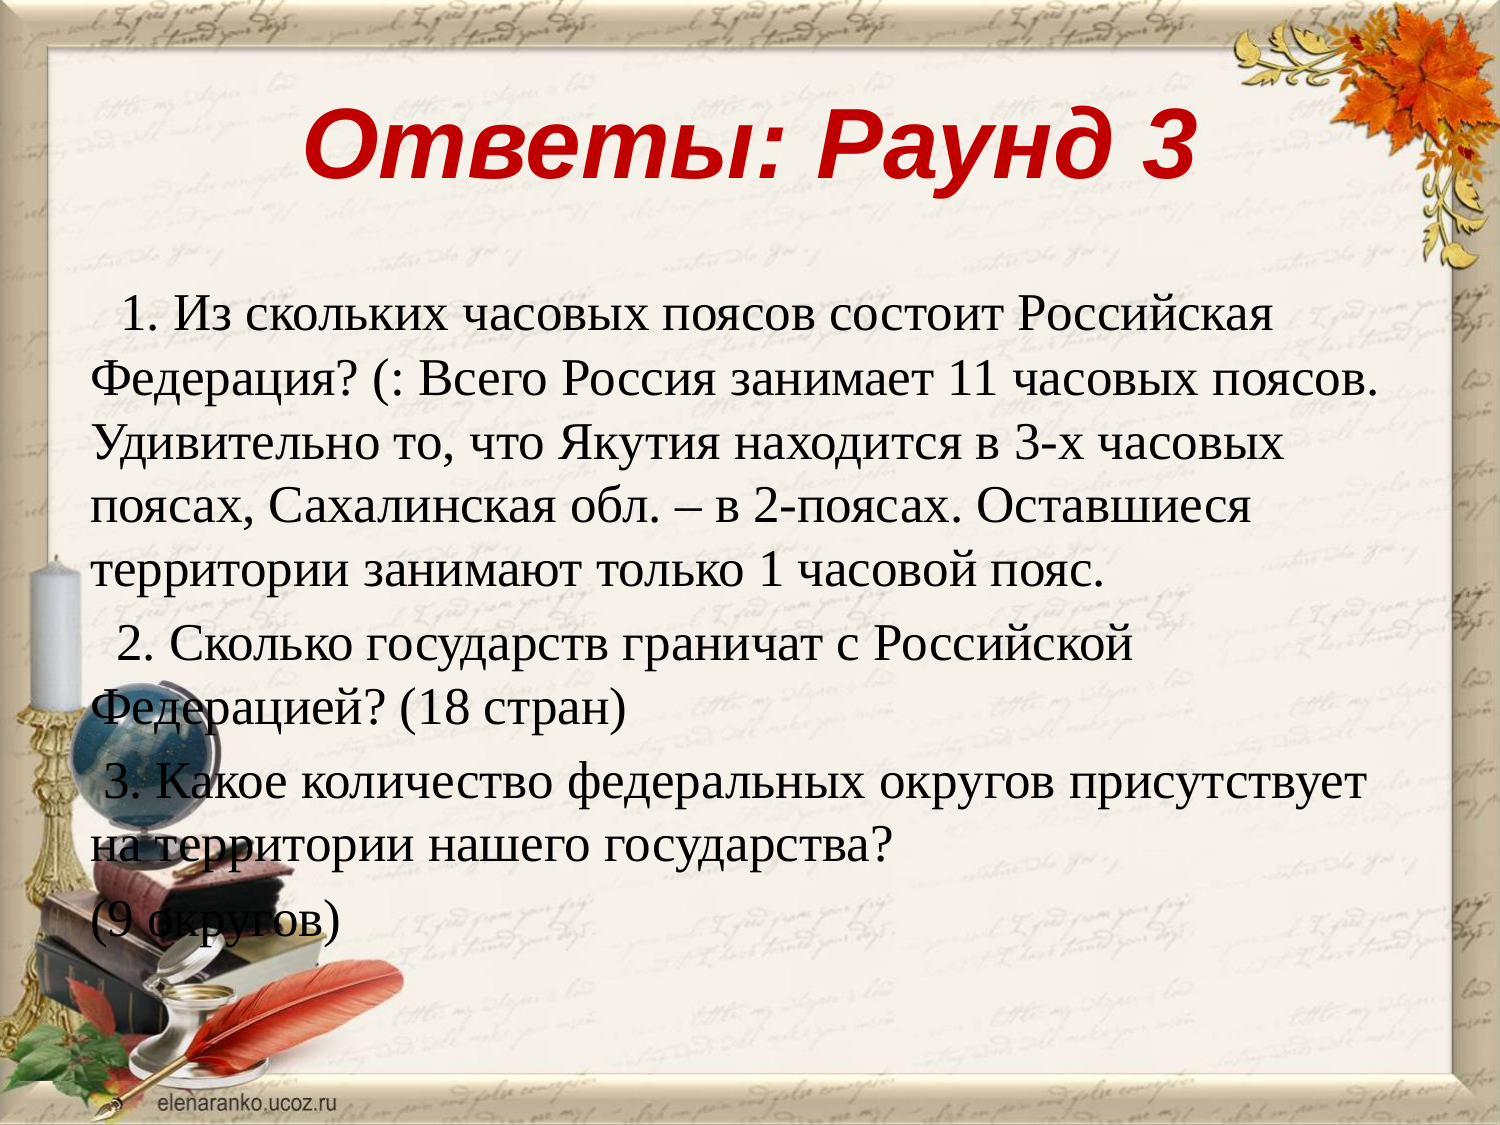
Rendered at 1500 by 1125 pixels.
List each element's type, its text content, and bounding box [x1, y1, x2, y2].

picture [0, 0, 1500, 1125]
title Ответы: Раунд 3 [75, 45, 1425, 233]
list 1. Из скольких часовых поясов состоит Российская Федерация? (: Всего Россия занимает 11 часовых поясов. Удивительно то, что Якутия находится в 3-х часовых поясах, Сахалинская обл. – в 2-поясах. Оставшиеся территории занимают только 1 часовой пояс. 2. Сколько государств граничат с Российской Федерацией? (18 стран) 3. Какое количество федеральных округов присутствует на территории нашего государства? (9 округов) [75, 262, 1425, 1005]
